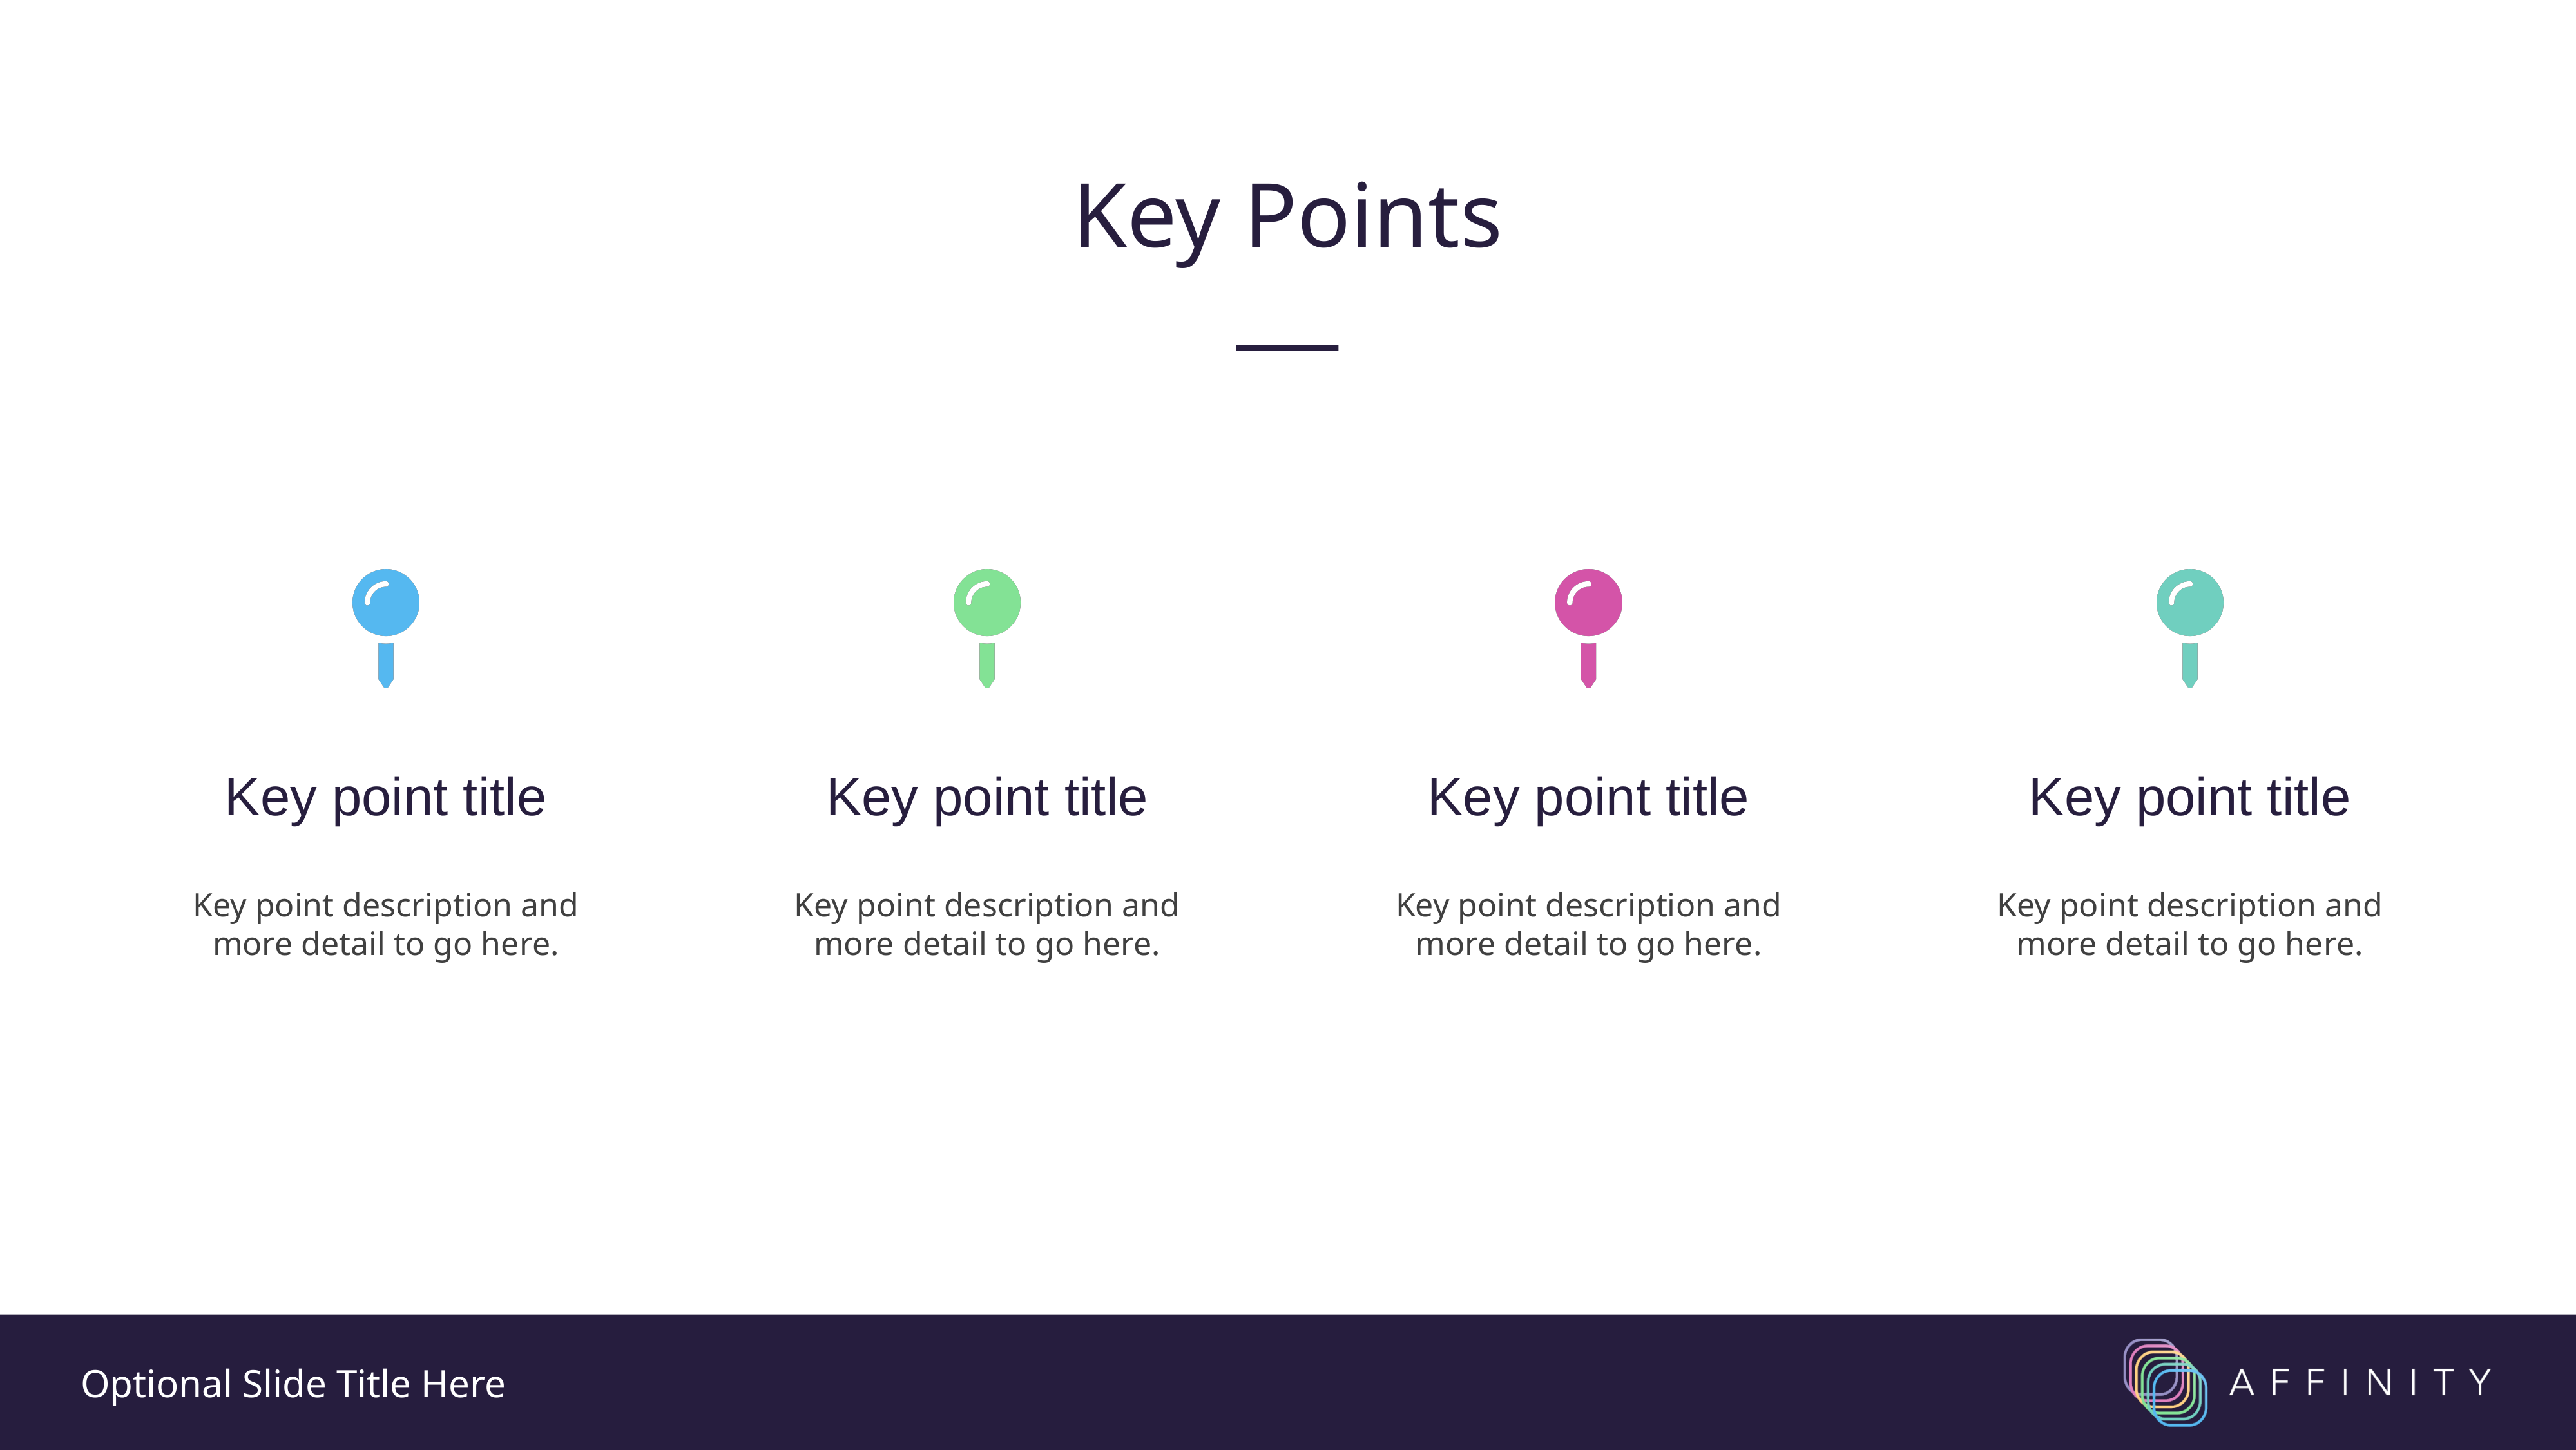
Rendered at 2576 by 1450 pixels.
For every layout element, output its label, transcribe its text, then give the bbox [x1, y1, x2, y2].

picture [2156, 569, 2224, 688]
text_box Key point title [766, 757, 1208, 831]
text_box Key point description and more detail to go here. [1969, 880, 2411, 967]
text_box Key point title [165, 757, 607, 831]
picture [352, 569, 419, 688]
text_box Key point description and more detail to go here. [1368, 880, 1810, 967]
picture [954, 569, 1021, 688]
text_box [1236, 345, 1339, 351]
text_box Key Points [450, 153, 2126, 270]
text_box Key point title [1368, 757, 1810, 831]
text_box Key point description and more detail to go here. [165, 880, 607, 967]
text_box Key point title [1969, 757, 2411, 831]
picture [1555, 569, 1622, 688]
picture [2121, 1335, 2494, 1430]
text_box Optional Slide Title Here [75, 1355, 1131, 1410]
text_box Key point description and more detail to go here. [766, 880, 1208, 967]
